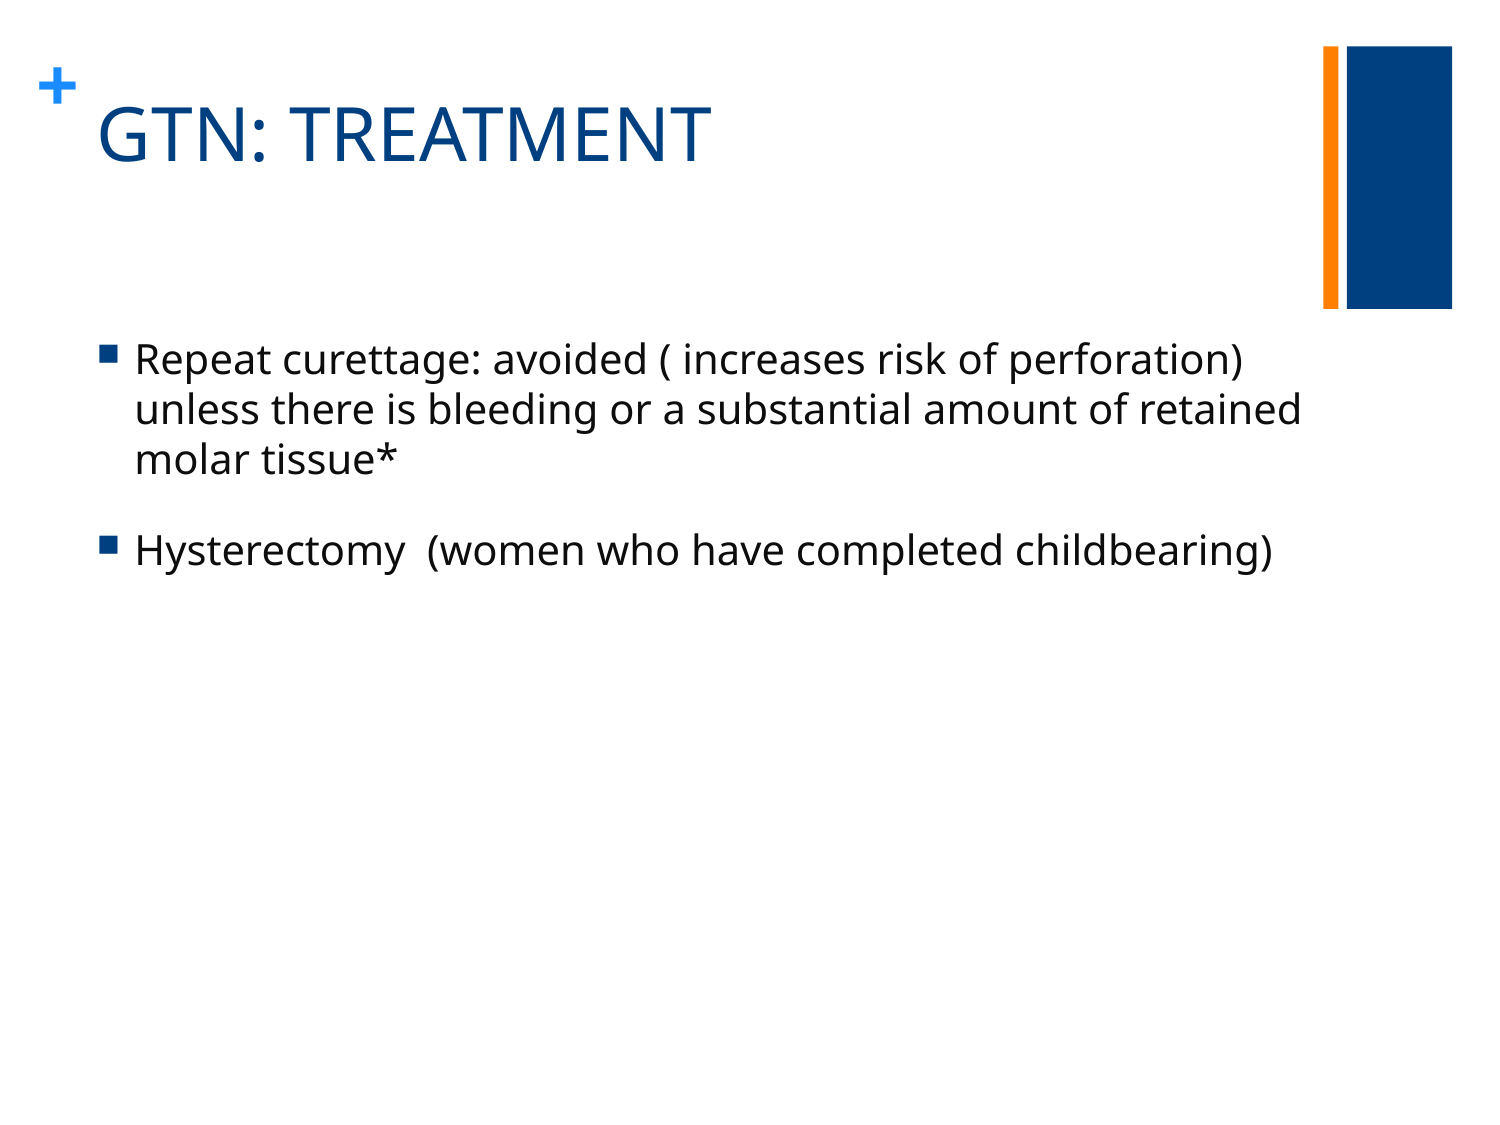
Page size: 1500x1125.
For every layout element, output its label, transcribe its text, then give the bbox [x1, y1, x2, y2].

list Repeat curettage: avoided ( increases risk of perforation) unless there is bleeding or a substantial amount of retained molar tissue* Hysterectomy (women who have completed childbearing) [81, 324, 1322, 1005]
title GTN: TREATMENT [81, 79, 1322, 263]
